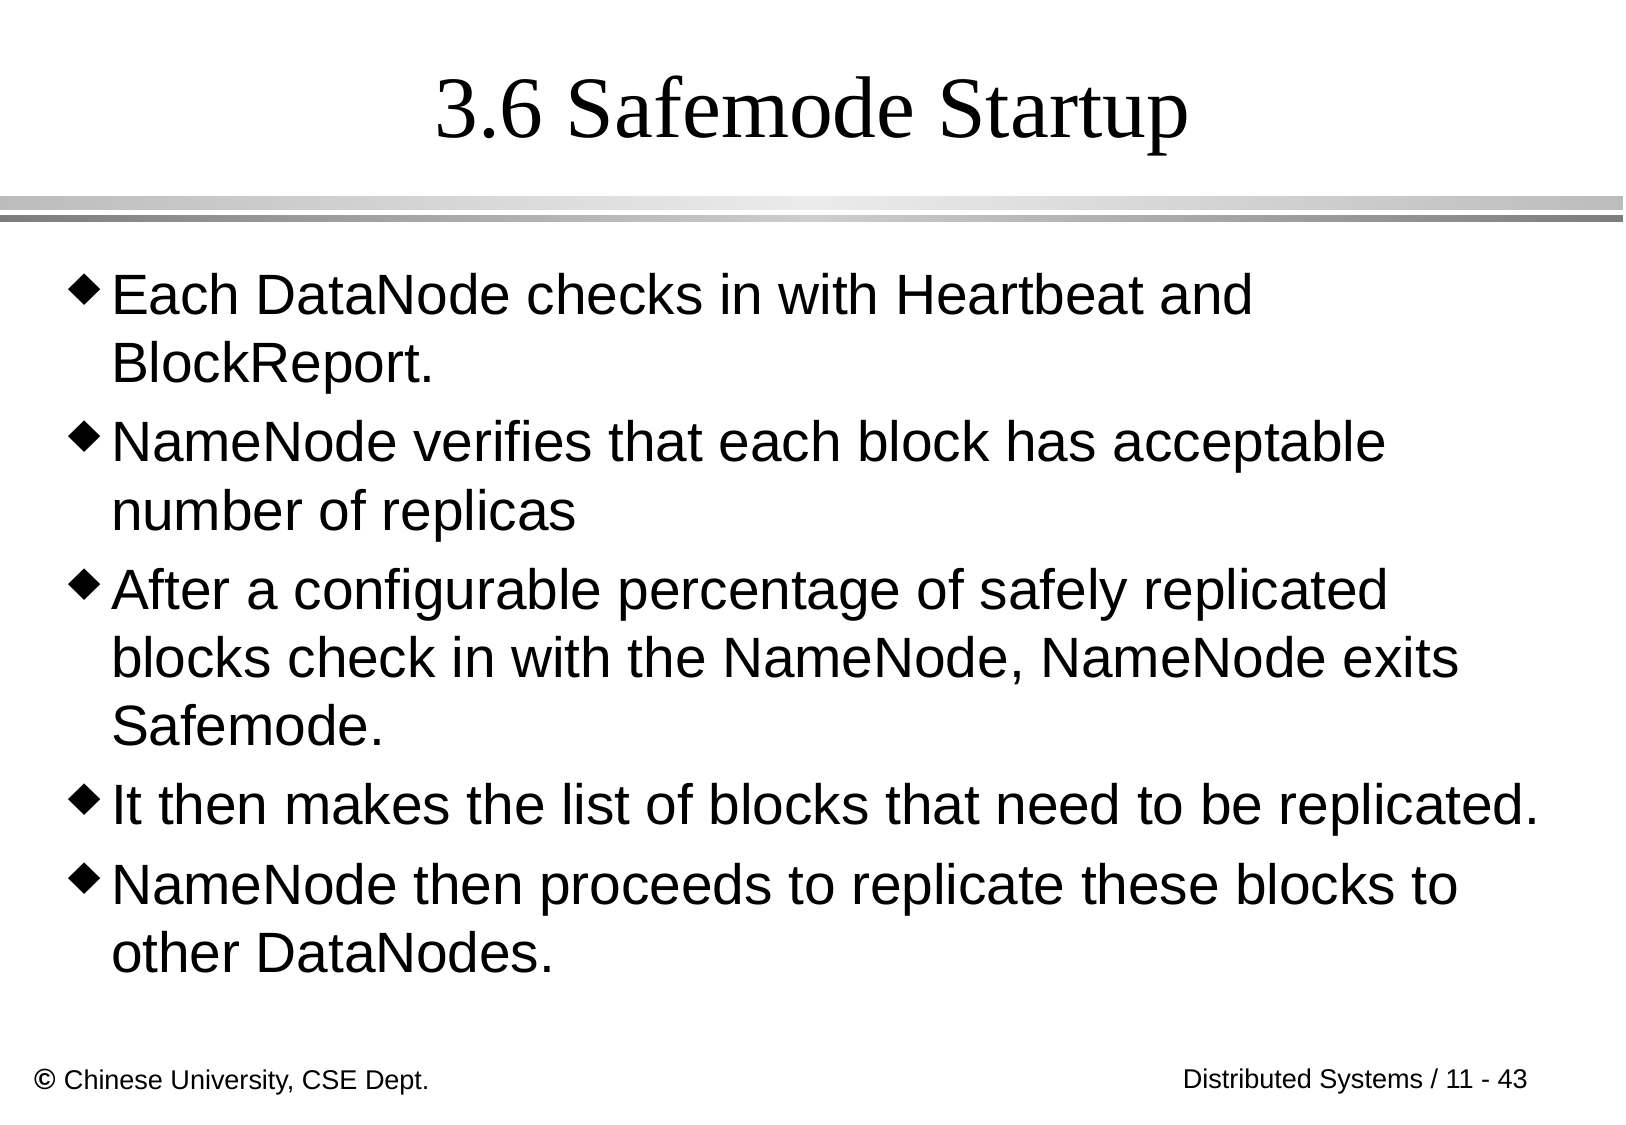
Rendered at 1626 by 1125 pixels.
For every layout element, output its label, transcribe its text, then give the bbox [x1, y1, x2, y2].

list Each DataNode checks in with Heartbeat and BlockReport. NameNode verifies that each block has acceptable number of replicas After a configurable percentage of safely replicated blocks check in with the NameNode, NameNode exits Safemode. It then makes the list of blocks that need to be replicated. NameNode then proceeds to replicate these blocks to other DataNodes. [53, 250, 1565, 1001]
title 3.6 Safemode Startup [50, 62, 1575, 163]
